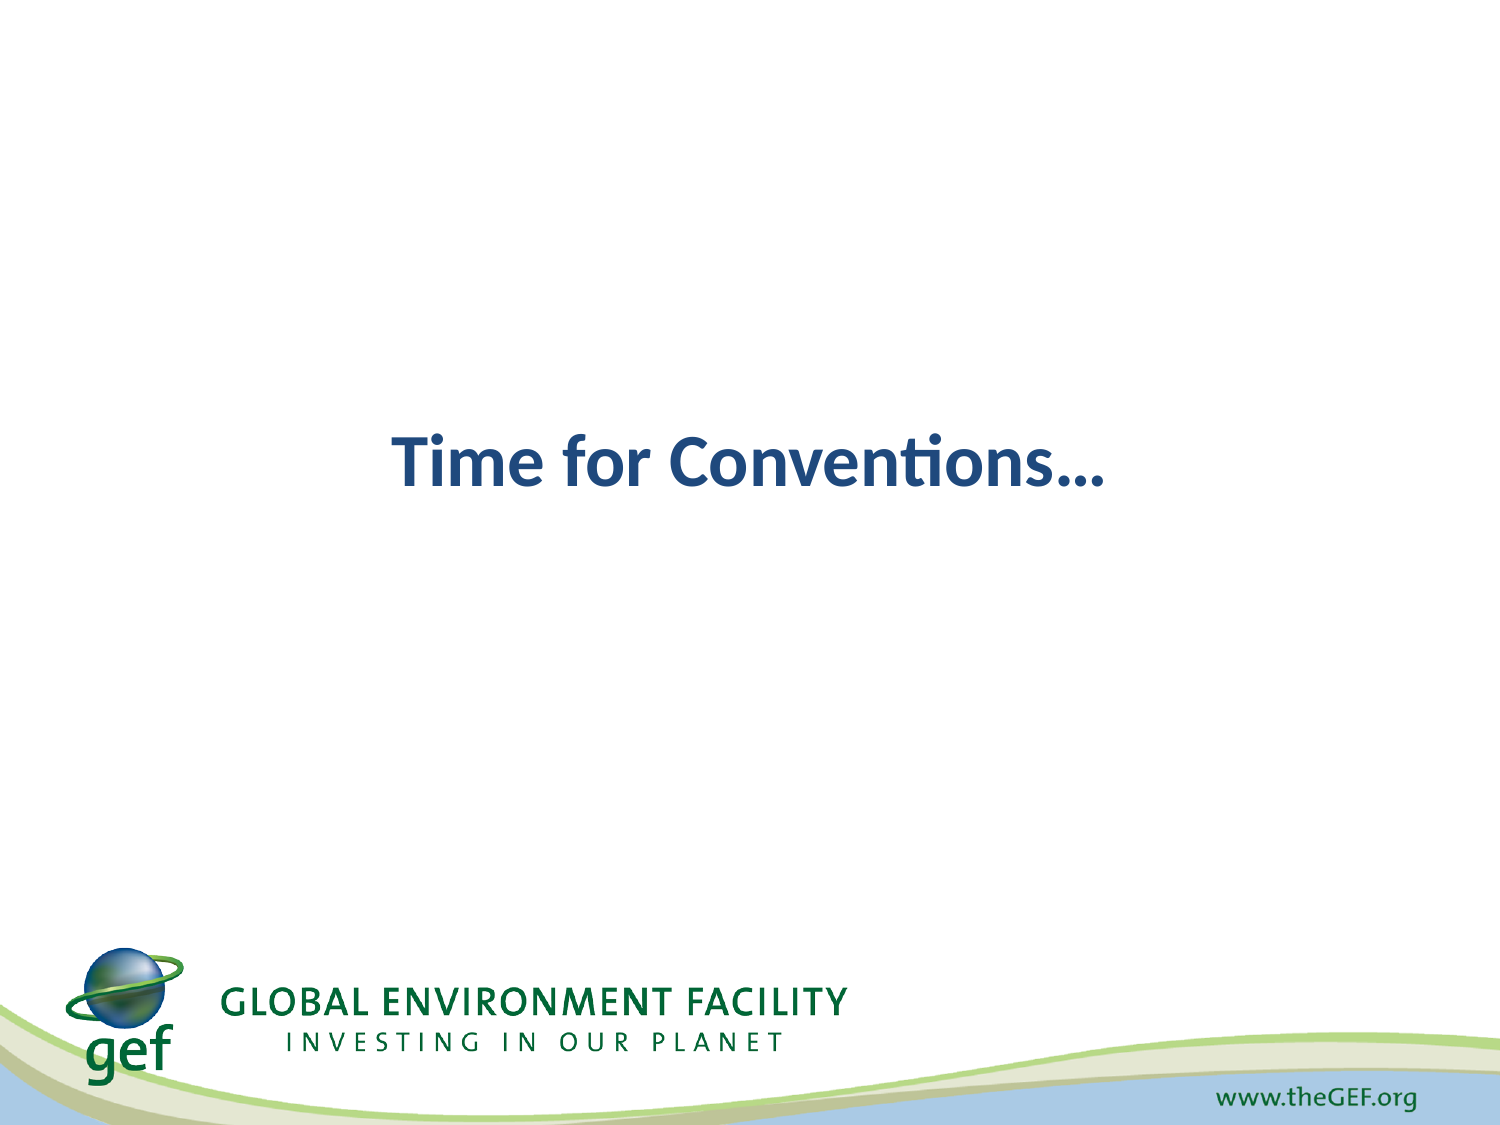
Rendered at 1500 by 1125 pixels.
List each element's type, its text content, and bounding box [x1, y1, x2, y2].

title Time for Conventions… [112, 387, 1388, 526]
picture [0, 920, 1500, 1125]
